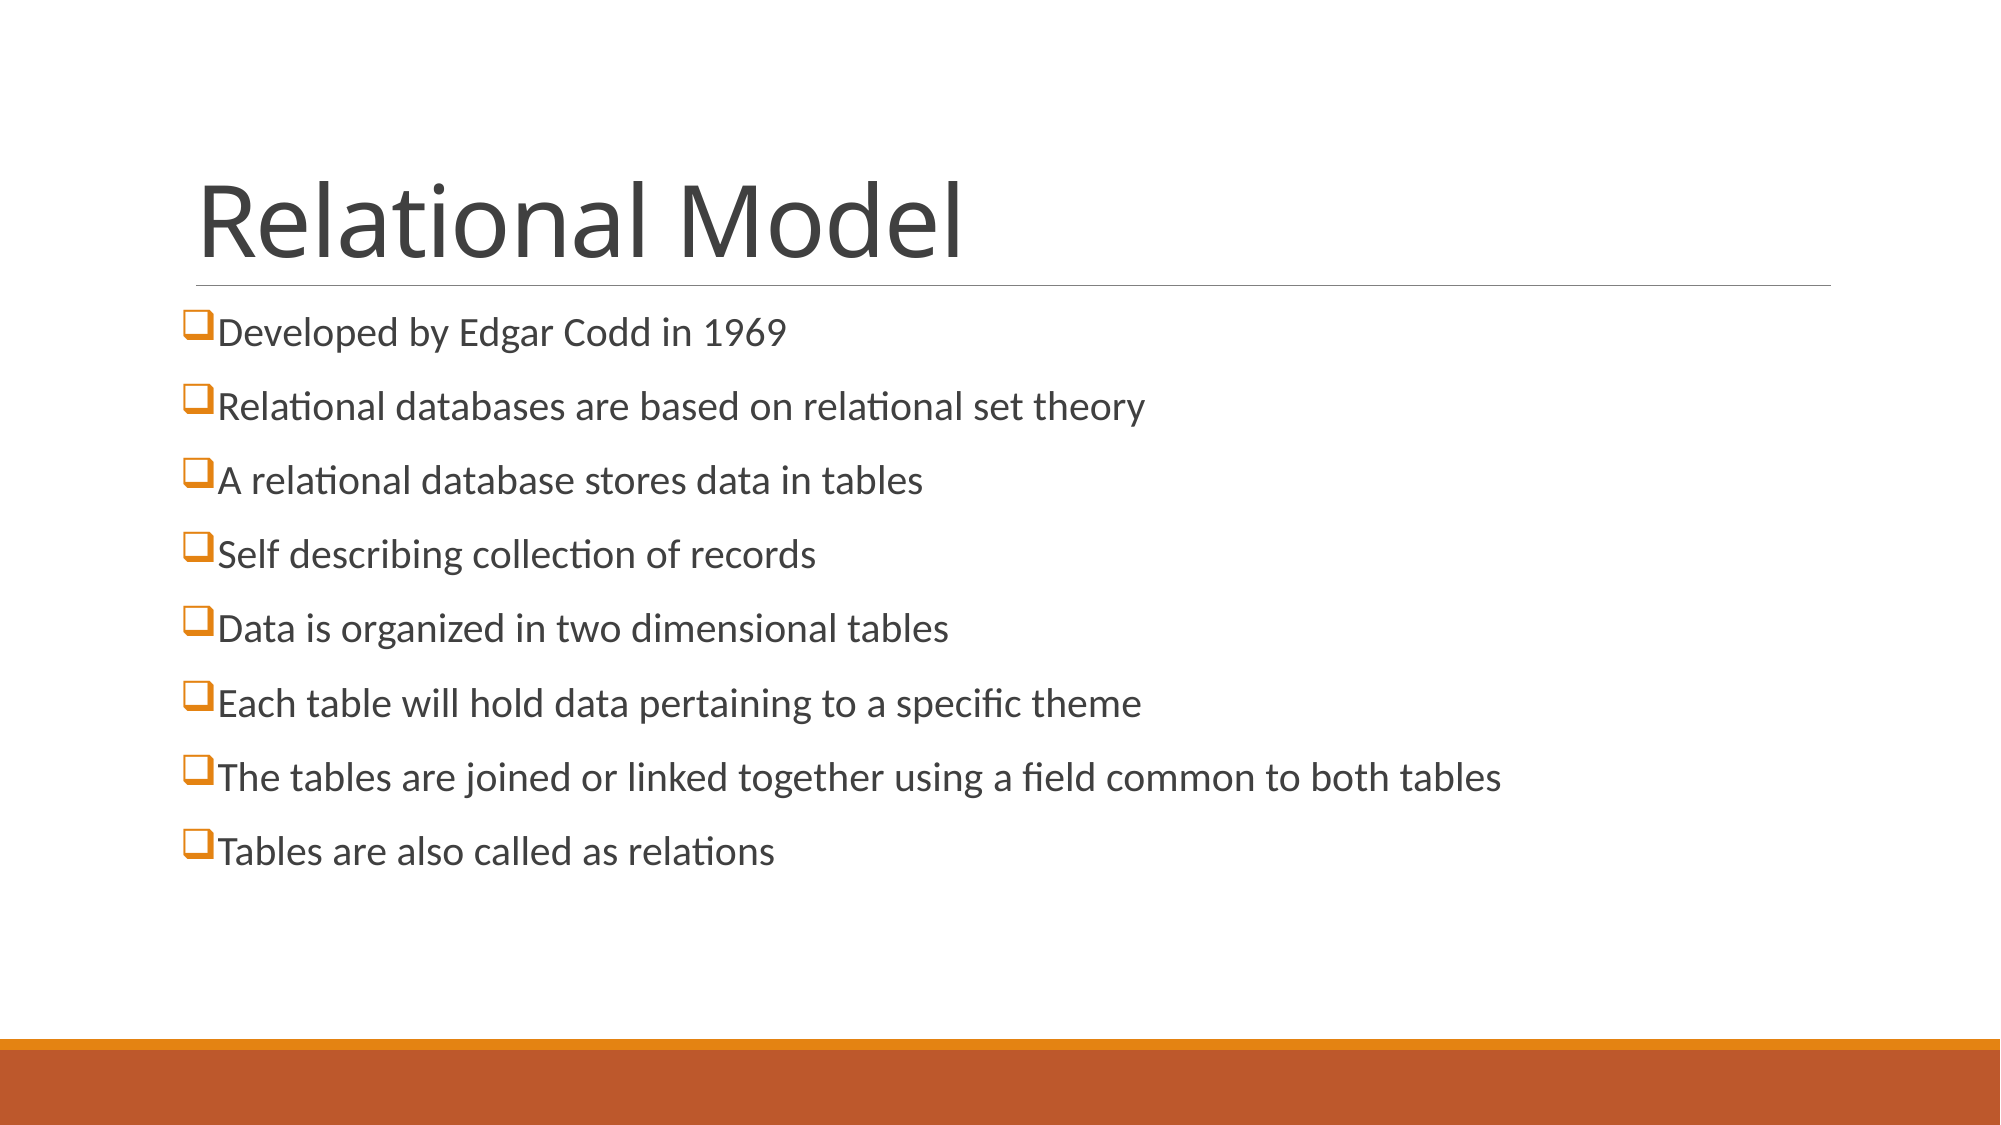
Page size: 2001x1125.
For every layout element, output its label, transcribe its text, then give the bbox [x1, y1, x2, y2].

title Relational Model [180, 47, 1830, 285]
list Developed by Edgar Codd in 1969 Relational databases are based on relational set theory A relational database stores data in tables Self describing collection of records Data is organized in two dimensional tables Each table will hold data pertaining to a specific theme The tables are joined or linked together using a field common to both tables Tables are also called as relations [180, 302, 1830, 963]
